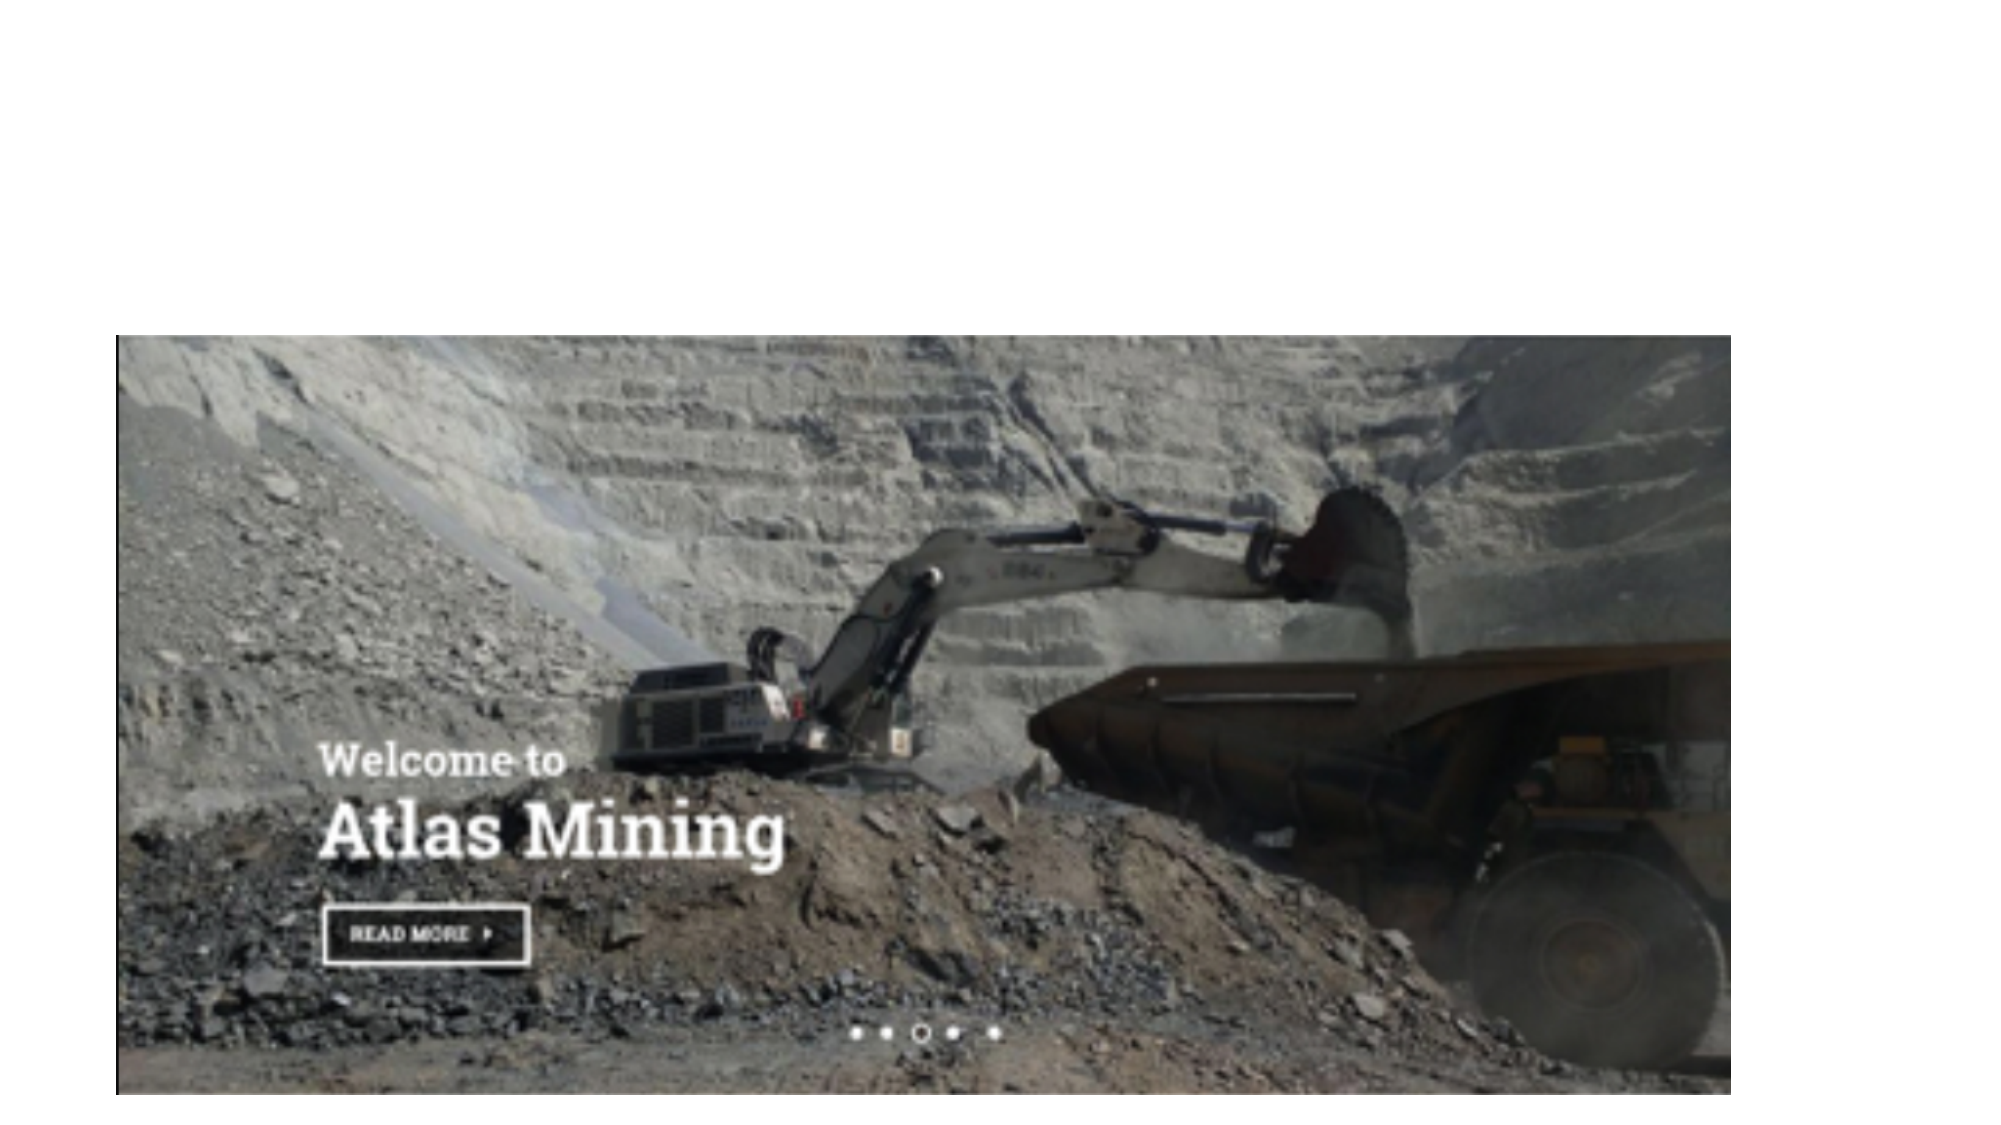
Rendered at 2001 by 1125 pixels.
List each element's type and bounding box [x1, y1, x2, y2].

picture [116, 335, 1731, 1095]
